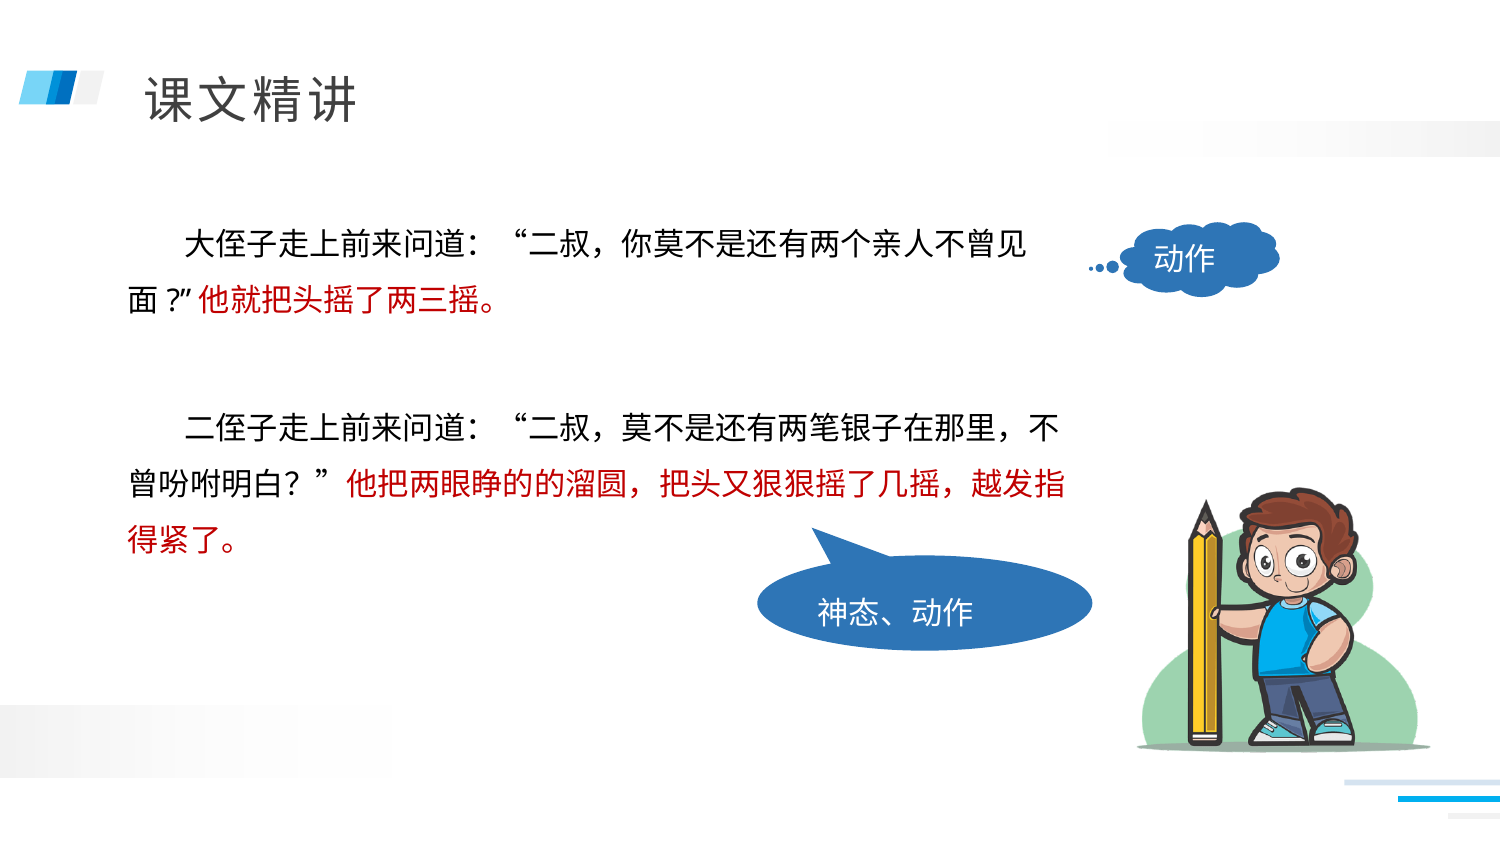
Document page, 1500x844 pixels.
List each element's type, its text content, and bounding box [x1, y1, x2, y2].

text_box 神态、动作 [757, 527, 1093, 651]
picture [1125, 467, 1435, 776]
text_box 动作 [1119, 222, 1280, 298]
text_box 大侄子走上前来问道：“二叔，你莫不是还有两个亲人不曾见面?”他就把头摇了两三摇。 [116, 199, 1093, 323]
text_box 二侄子走上前来问道：“二叔，莫不是还有两笔银子在那里，不曾吩咐明白？”他把两眼睁的的溜圆，把头又狠狠摇了几摇，越发指得紧了。 [116, 383, 1087, 564]
text_box 动作 [1095, 263, 1104, 273]
text_box 动作 [1106, 260, 1119, 274]
